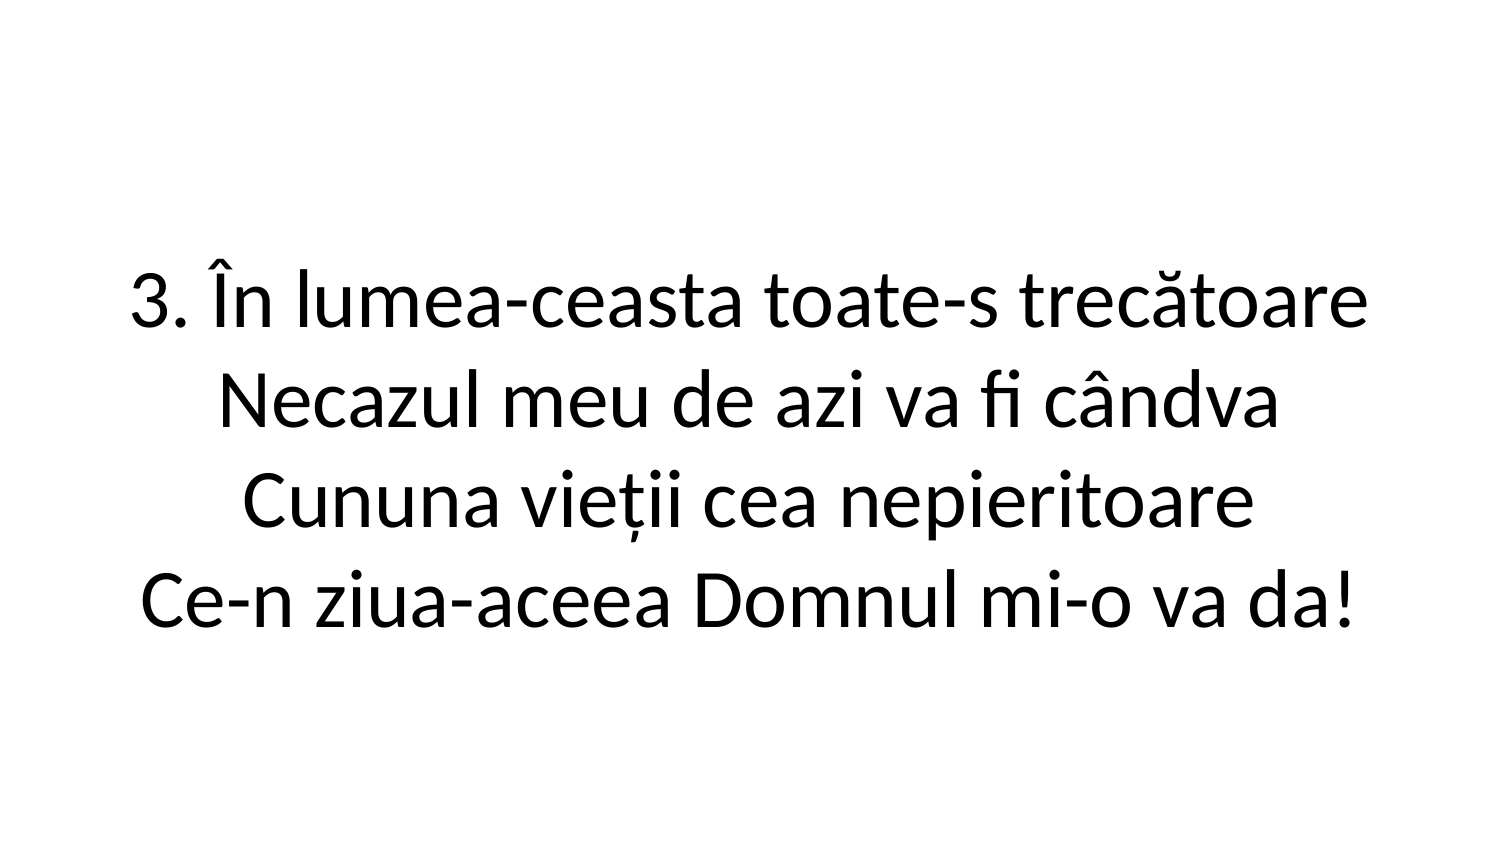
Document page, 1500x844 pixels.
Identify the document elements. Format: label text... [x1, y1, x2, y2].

text_box 3. În lumea-ceasta toate-s trecătoare Necazul meu de azi va fi cândva Cununa vieții cea nepieritoare Ce-n ziua-aceea Domnul mi-o va da! [113, 192, 1386, 652]
